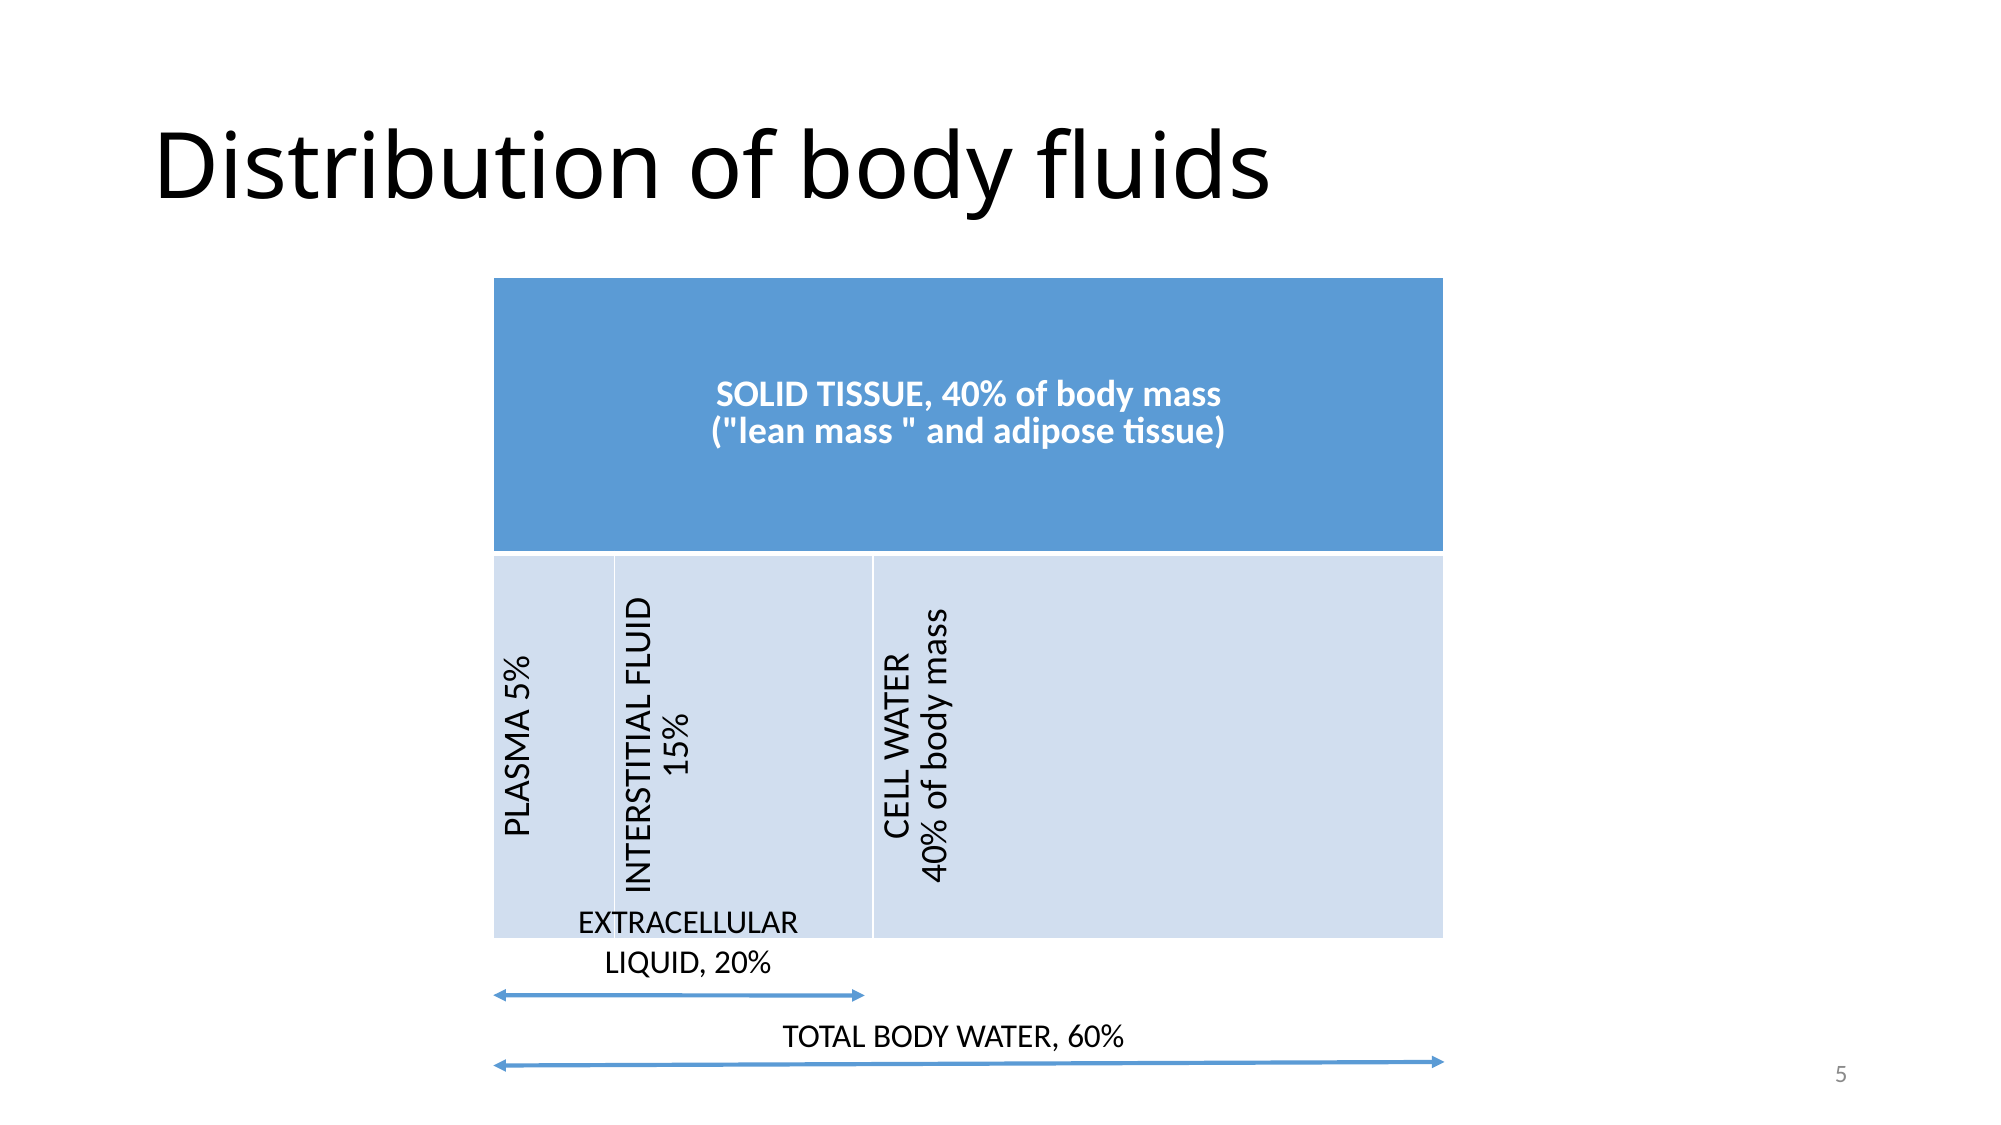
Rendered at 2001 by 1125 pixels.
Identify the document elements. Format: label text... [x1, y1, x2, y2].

table_cell PLASMA 5% [494, 556, 614, 938]
text_box EXTRACELLULAR LIQUID, 20% [563, 893, 814, 988]
table_header SOLID TISSUE, 40% of body mass ("lean mass " and adipose tissue) [494, 278, 1443, 551]
title Distribution of body fluids [137, 59, 1863, 278]
table_cell CELL WATER 40% of body mass [874, 556, 1443, 938]
table_cell INTERSTITIAL FLUID 15% [615, 556, 872, 938]
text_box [493, 1061, 1445, 1066]
text_box TOTAL BODY WATER, 60% [767, 1006, 1140, 1061]
slide_number 5 [1412, 1042, 1863, 1103]
